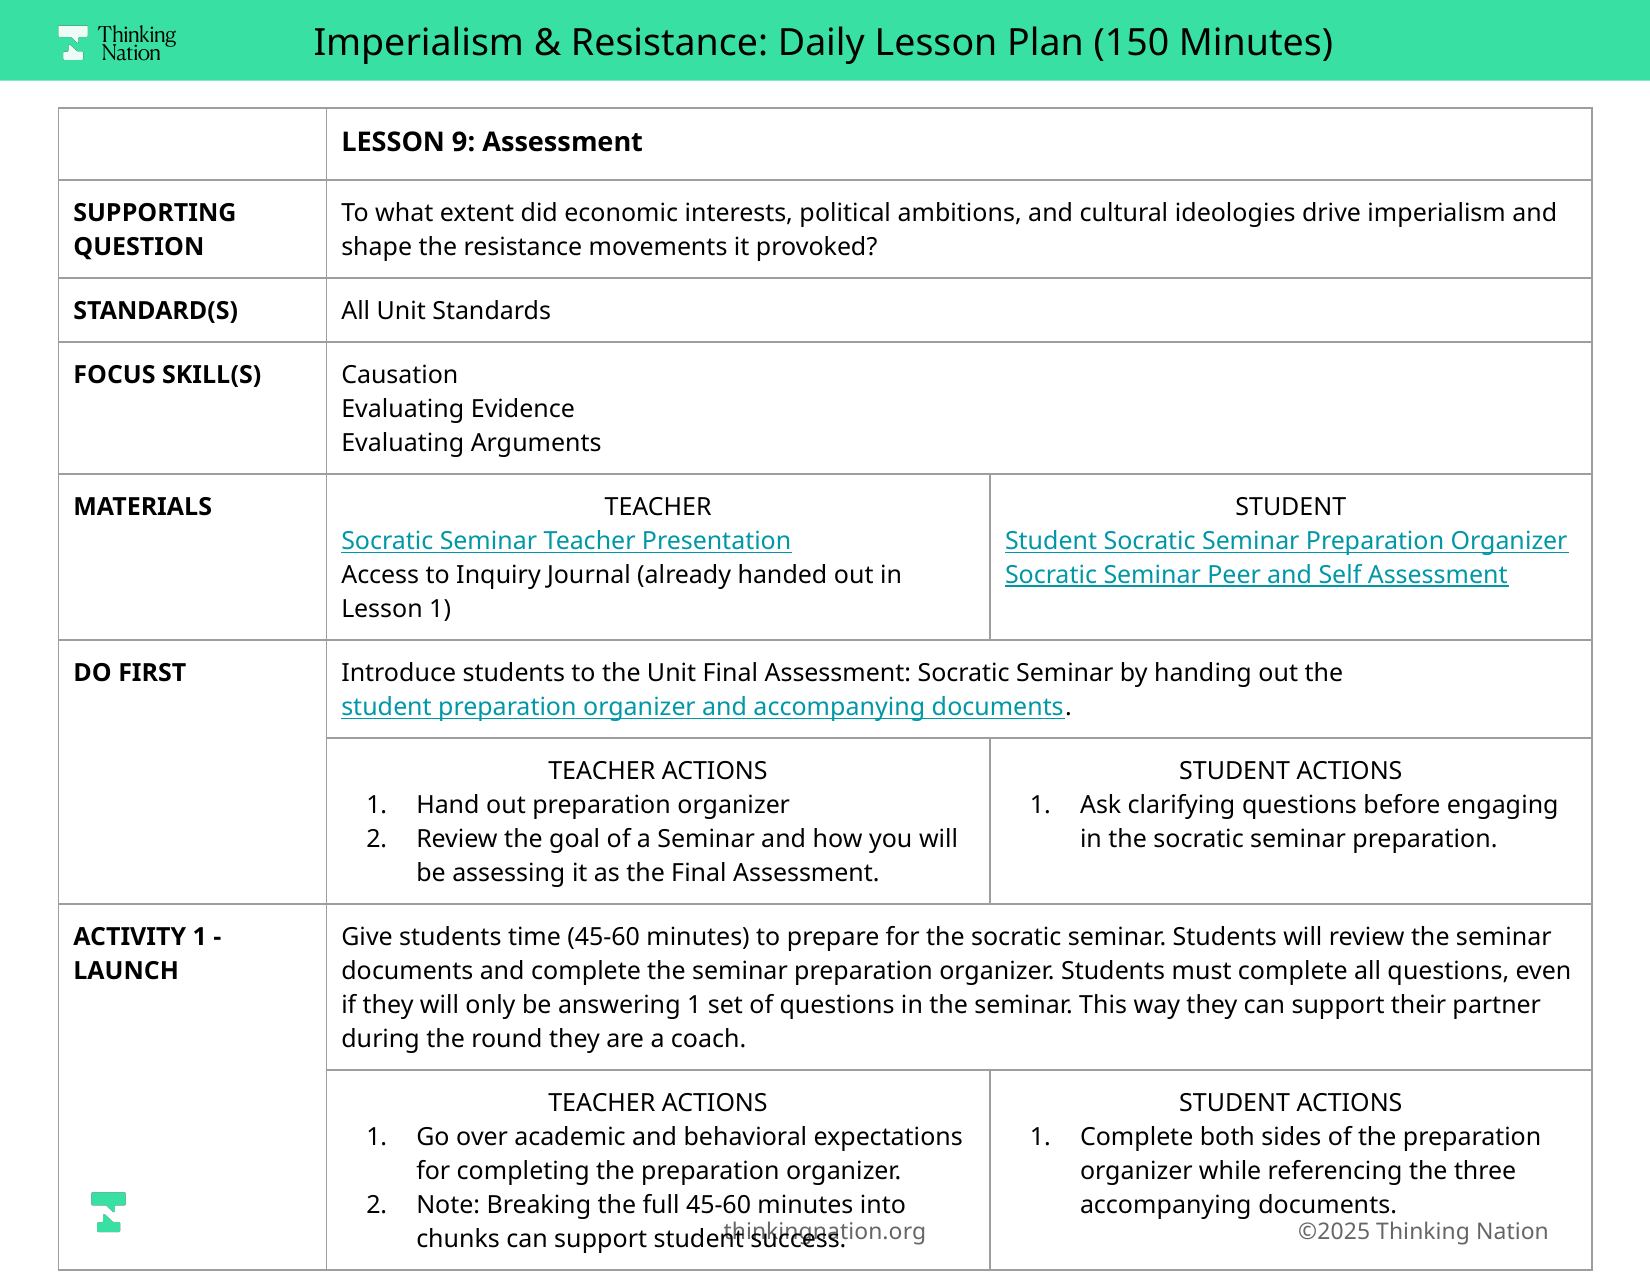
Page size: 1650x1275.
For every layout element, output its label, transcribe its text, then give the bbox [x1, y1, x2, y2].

table_cell FOCUS SKILL(S) [59, 343, 326, 473]
table_cell ACTIVITY 1 - LAUNCH [59, 905, 326, 1269]
table_cell TEACHER ACTIONS Go over academic and behavioral expectations for completing the preparation organizer. Note: Breaking the full 45-60 minutes into chunks can support student success. [327, 1071, 989, 1269]
table_header [59, 109, 326, 179]
table_cell Introduce students to the Unit Final Assessment: Socratic Seminar by handing out the student preparation organizer and accompanying documents. [327, 641, 1591, 737]
table_cell SUPPORTING QUESTION [59, 181, 326, 277]
picture [45, 14, 180, 85]
table_cell TEACHER Socratic Seminar Teacher Presentation Access to Inquiry Journal (already handed out in Lesson 1) [327, 475, 989, 639]
table_cell TEACHER ACTIONS Hand out preparation organizer Review the goal of a Seminar and how you will be assessing it as the Final Assessment. [327, 739, 989, 903]
table_cell STUDENT ACTIONS Complete both sides of the preparation organizer while referencing the three accompanying documents. [991, 1071, 1591, 1269]
table_cell Give students time (45-60 minutes) to prepare for the socratic seminar. Students will review the seminar documents and complete the seminar preparation organizer. Students must complete all questions, even if they will only be answering 1 set of questions in the seminar. This way they can support their partner during the round they are a coach. [327, 905, 1591, 1069]
table_header LESSON 9: Assessment [327, 109, 1591, 179]
text_box Imperialism & Resistance: Daily Lesson Plan (150 Minutes) [0, 0, 1650, 81]
table_cell Causation Evaluating Evidence Evaluating Arguments [327, 343, 1591, 473]
table_cell DO FIRST [59, 641, 326, 903]
table_cell MATERIALS [59, 475, 326, 639]
table_cell All Unit Standards [327, 279, 1591, 341]
table_cell STUDENT ACTIONS Ask clarifying questions before engaging in the socratic seminar preparation. [991, 739, 1591, 903]
picture [80, 1184, 136, 1240]
table_cell STANDARD(S) [59, 279, 326, 341]
table_cell To what extent did economic interests, political ambitions, and cultural ideologies drive imperialism and shape the resistance movements it provoked? [327, 181, 1591, 277]
table_cell STUDENT Student Socratic Seminar Preparation Organizer Socratic Seminar Peer and Self Assessment [991, 475, 1591, 639]
